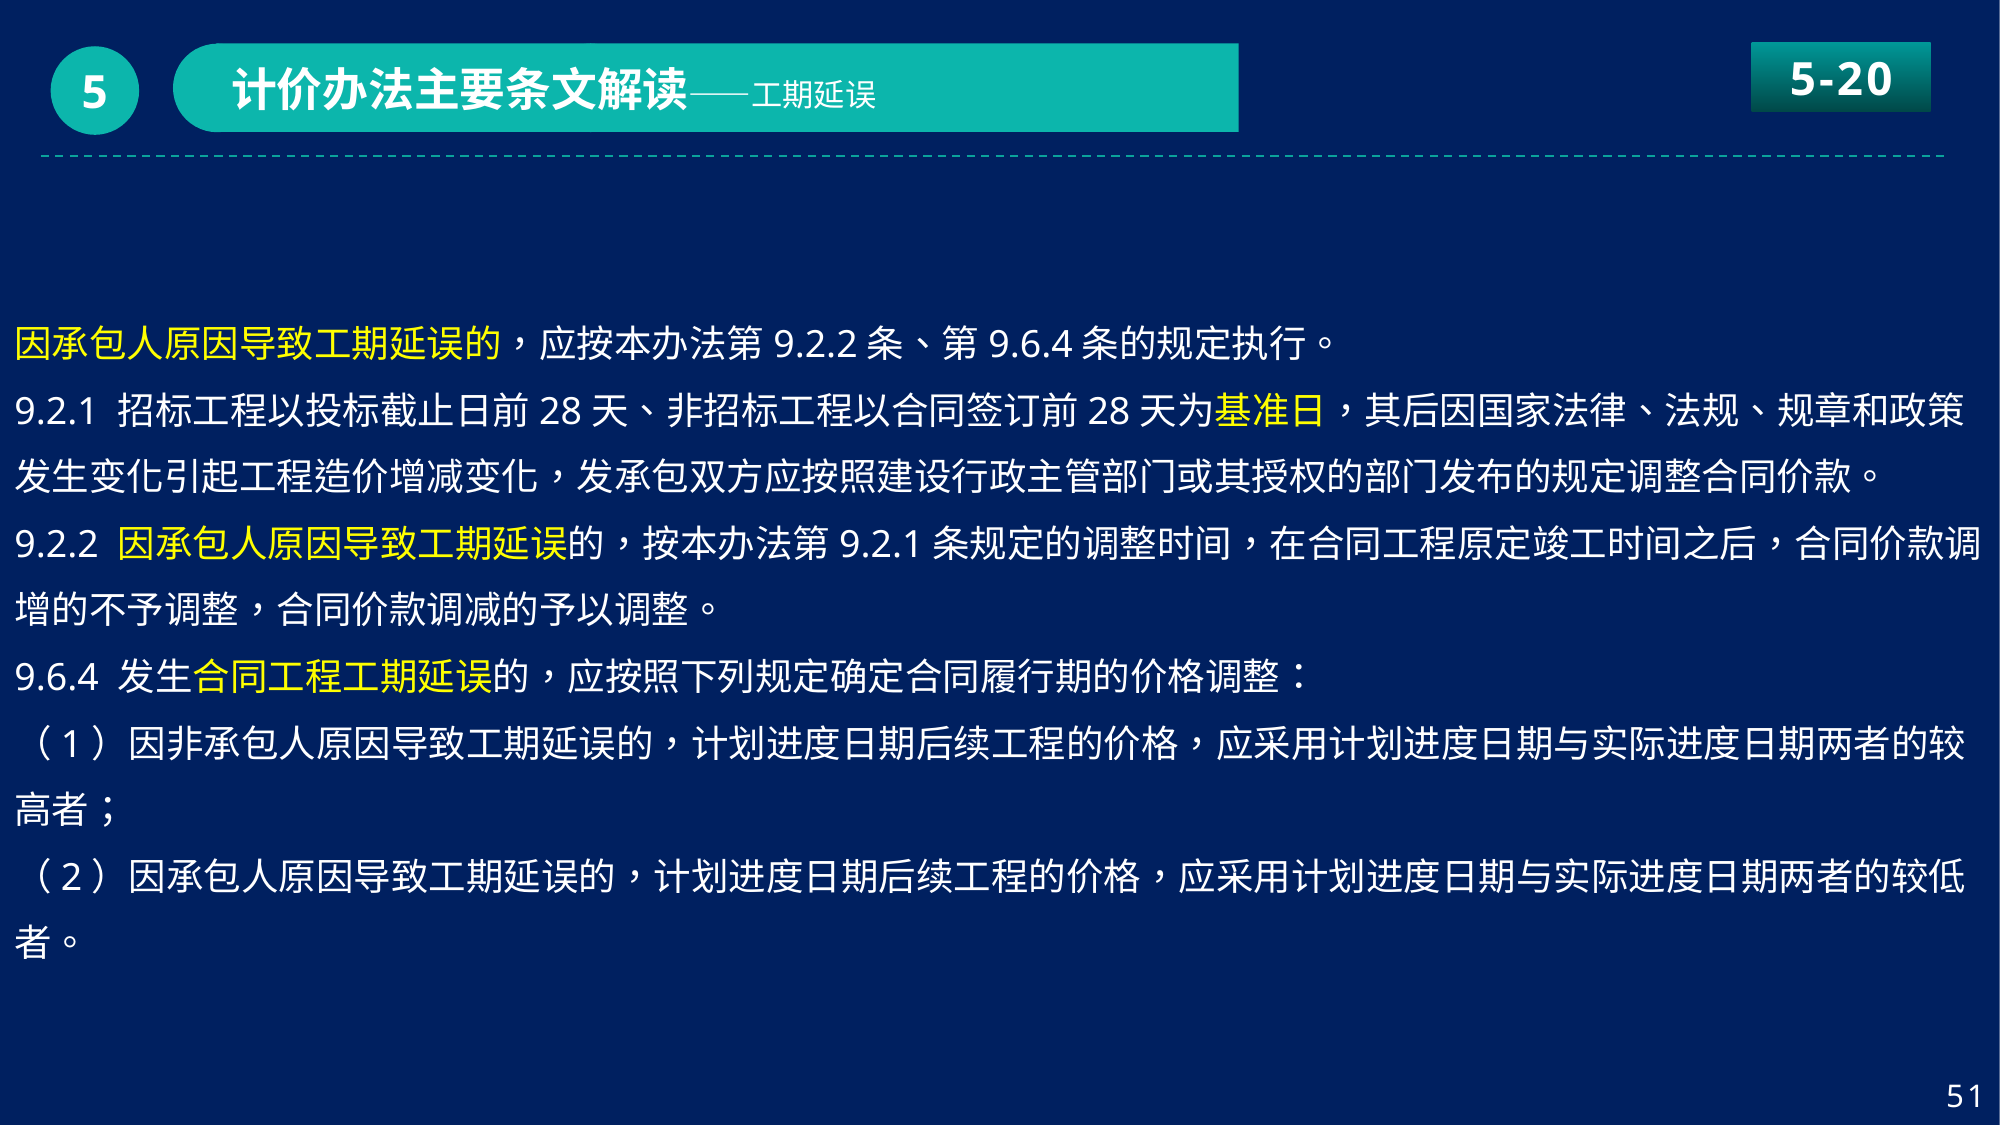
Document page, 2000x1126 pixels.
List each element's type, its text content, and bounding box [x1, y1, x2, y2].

text_box 因承包人原因导致工期延误的，应按本办法第9.2.2条、第9.6.4条的规定执行。 9.2.1 招标工程以投标截止日前28天、非招标工程以合同签订前28天为基准日，其后因国家法律、法规、规章和政策发生变化引起工程造价增减变化，发承包双方应按照建设行政主管部门或其授权的部门发布的规定调整合同价款。 9.2.2 因承包人原因导致工期延误的，按本办法第9.2.1条规定的调整时间，在合同工程原定竣工时间之后，合同价款调增的不予调整，合同价款调减的予以调整。 9.6.4 发生合同工程工期延误的，应按照下列规定确定合同履行期的价格调整： （1）因非承包人原因导致工期延误的，计划进度日期后续工程的价格，应采用计划进度日期与实际进度日期两者的较高者； （2）因承包人原因导致工期延误的，计划进度日期后续工程的价格，应采用计划进度日期与实际进度日期两者的较低者。 [0, 291, 2000, 972]
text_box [40, 43, 1950, 157]
text_box 51 [1905, 1065, 2000, 1126]
